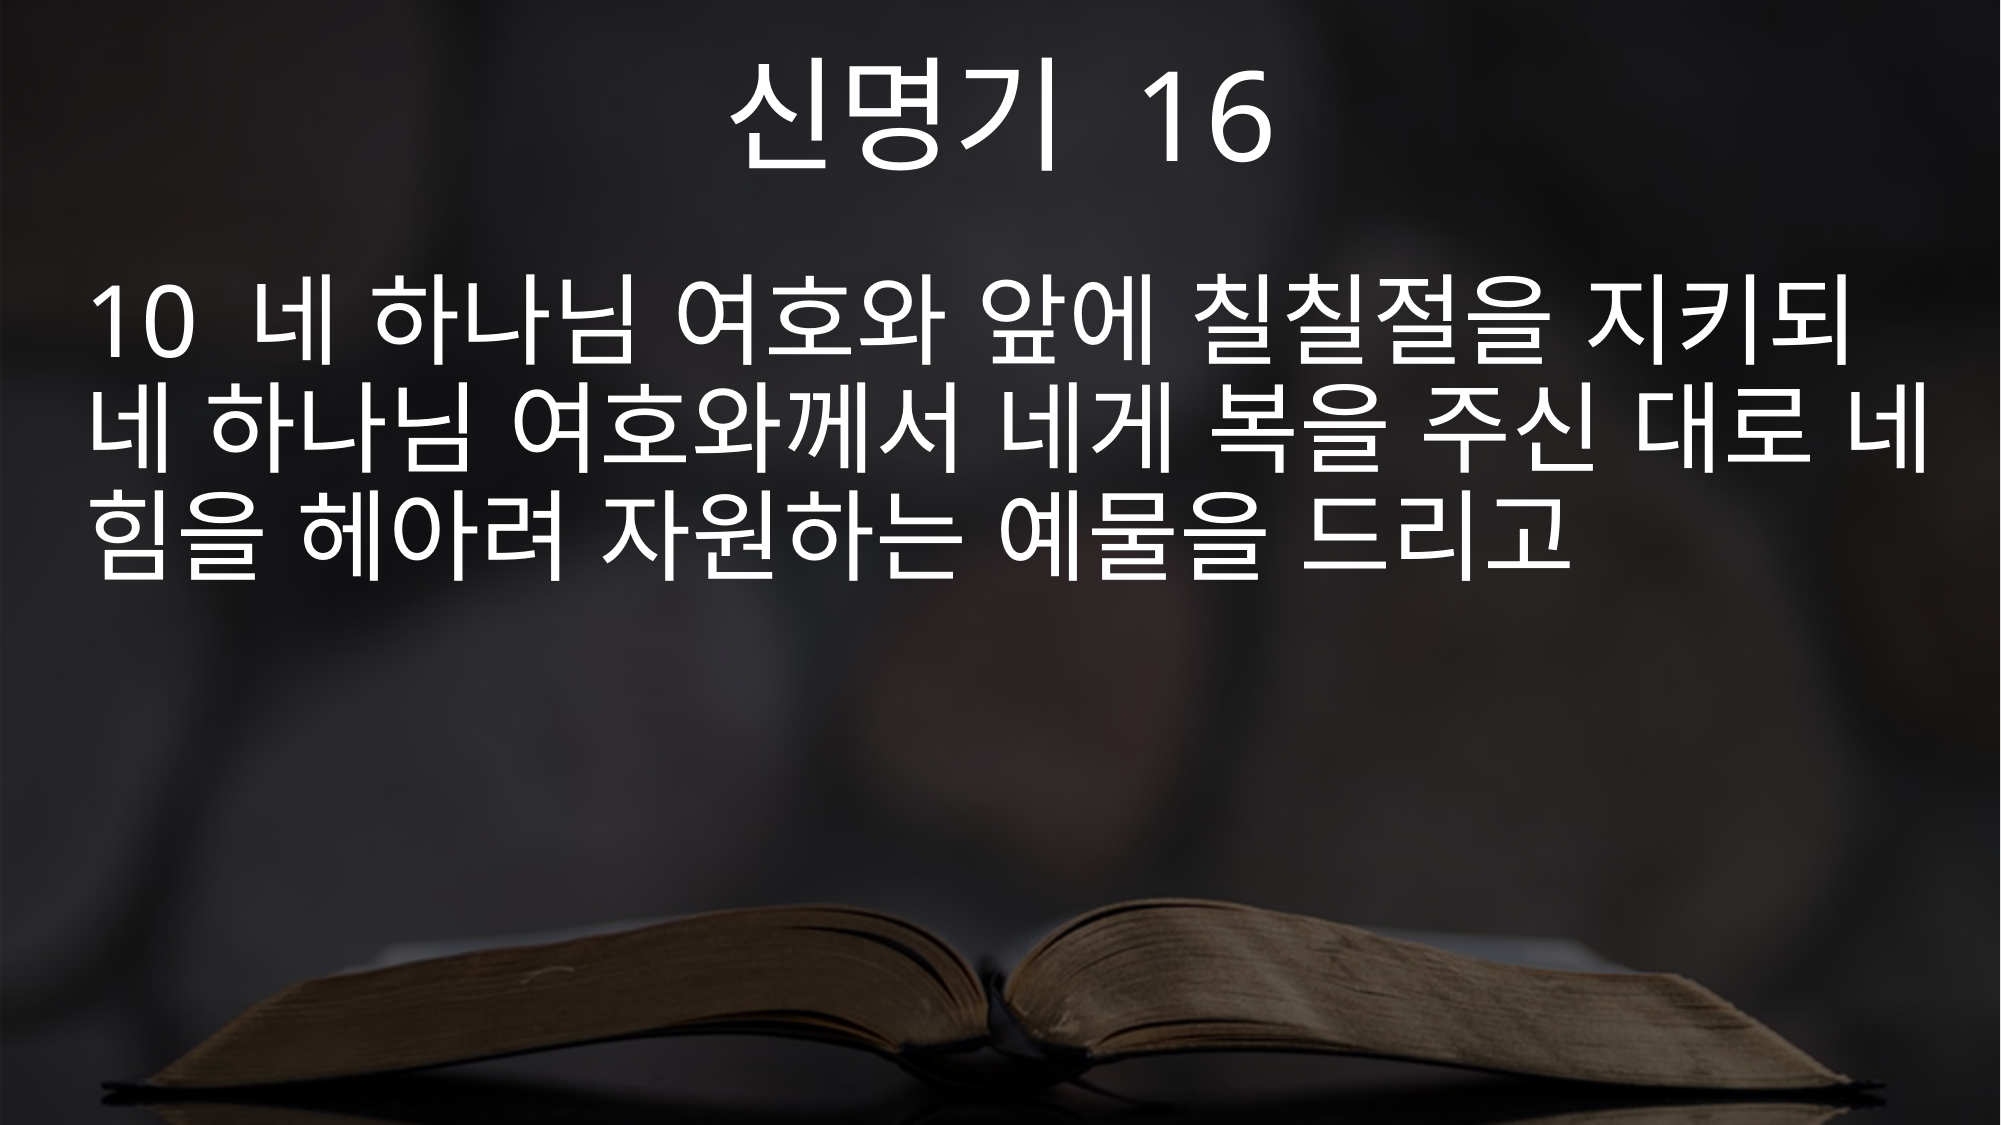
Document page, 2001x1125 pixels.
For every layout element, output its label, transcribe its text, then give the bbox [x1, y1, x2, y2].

footer 신명기 16 [0, 32, 2000, 192]
list 10 네 하나님 여호와 앞에 칠칠절을 지키되 네 하나님 여호와께서 네게 복을 주신 대로 네 힘을 헤아려 자원하는 예물을 드리고 [69, 263, 1953, 423]
picture [0, 0, 2001, 1125]
